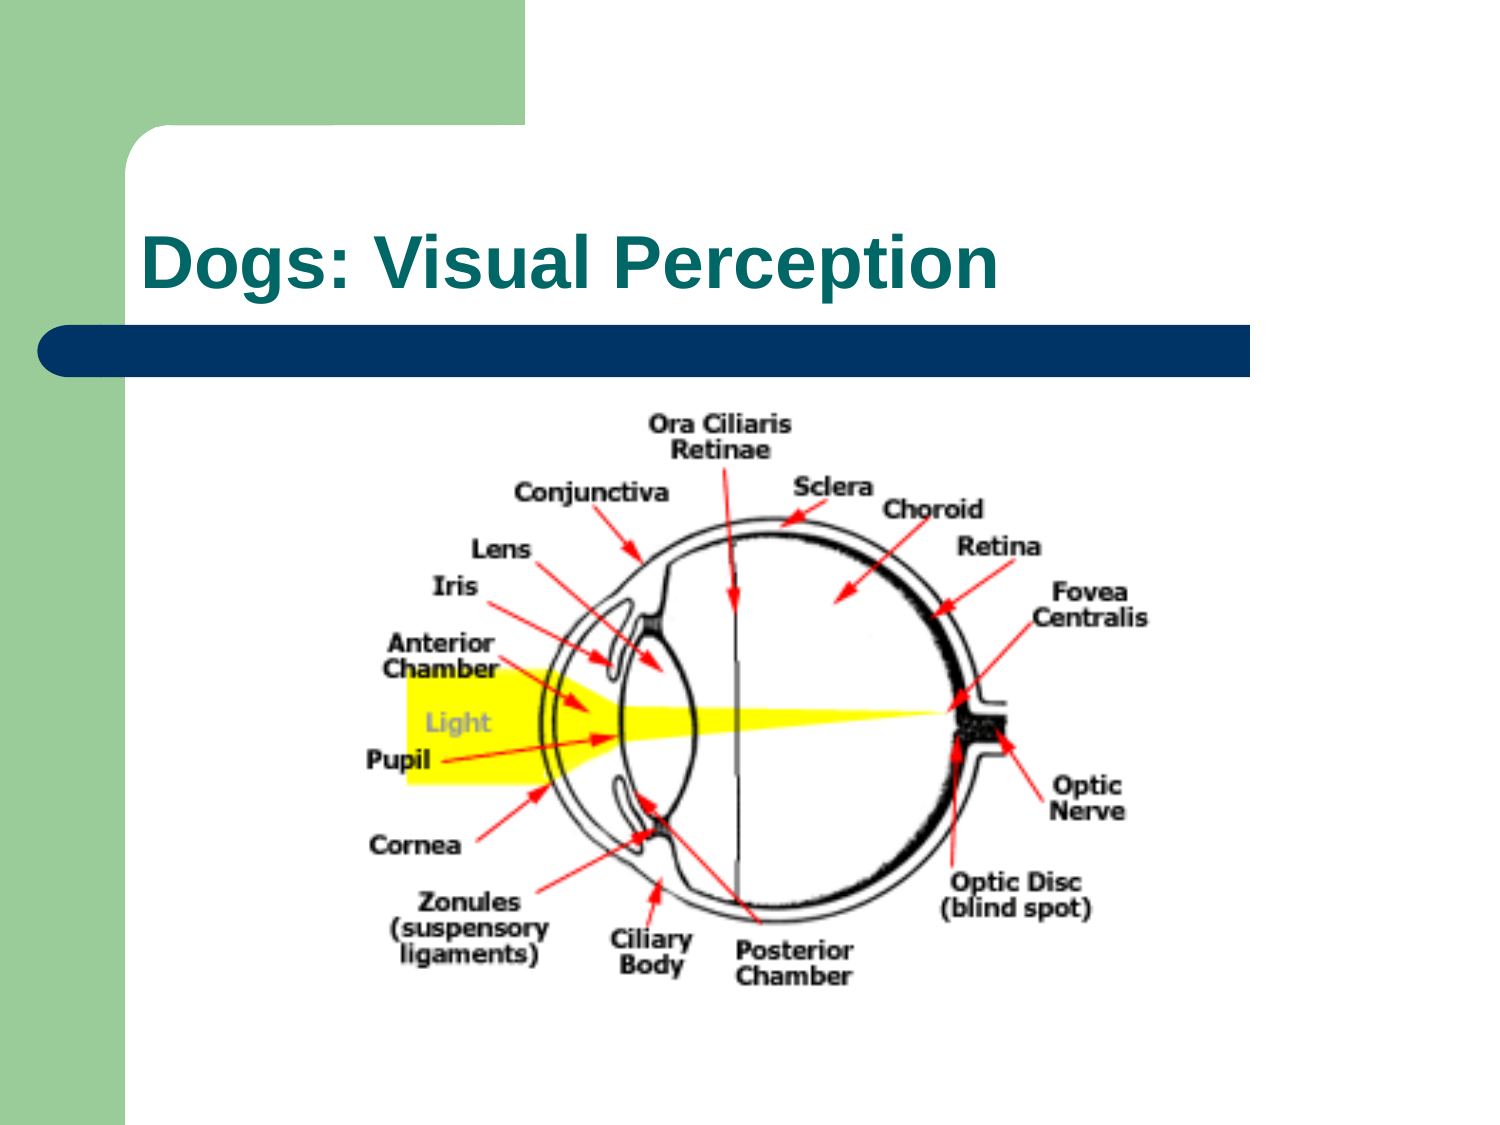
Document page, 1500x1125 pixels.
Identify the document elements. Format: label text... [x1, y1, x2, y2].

picture [348, 396, 1202, 1006]
title Dogs: Visual Perception [124, 124, 1426, 313]
list [137, 387, 1400, 999]
